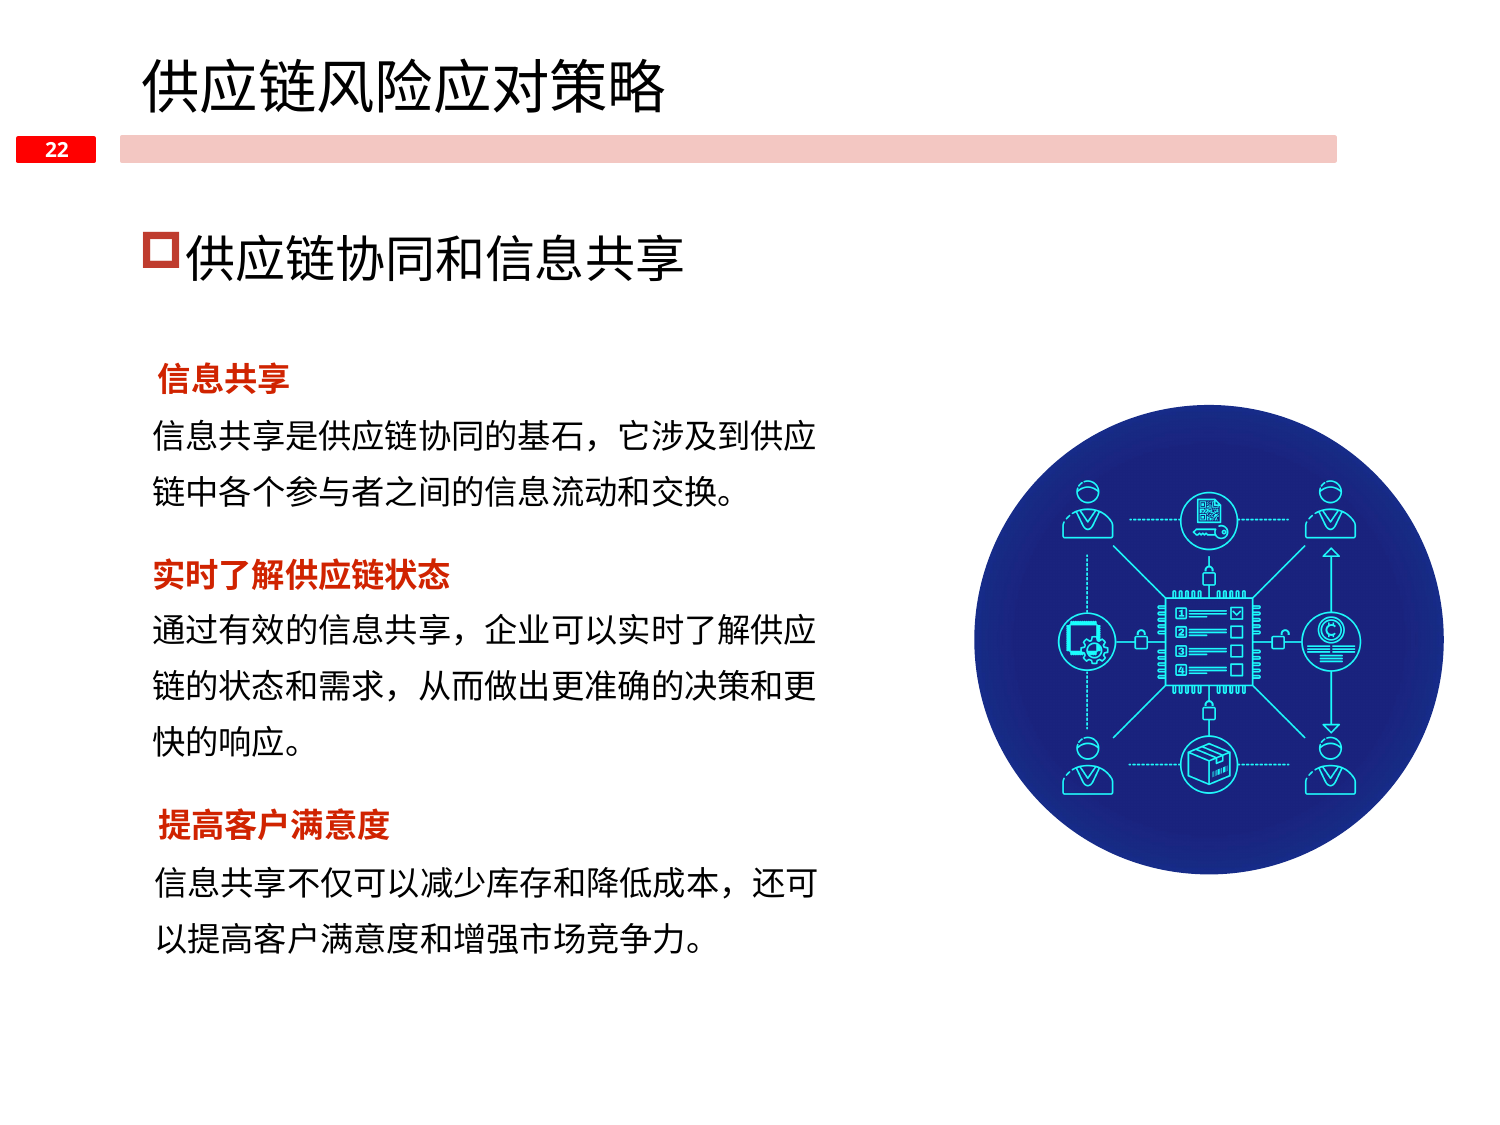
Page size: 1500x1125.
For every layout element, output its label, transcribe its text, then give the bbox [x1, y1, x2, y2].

text_box 信息共享是供应链协同的基石，它涉及到供应链中各个参与者之间的信息流动和交换。 [138, 392, 856, 521]
picture [974, 404, 1444, 875]
text_box 通过有效的信息共享，企业可以实时了解供应链的状态和需求，从而做出更准确的决策和更快的响应。 [138, 604, 856, 683]
text_box 提高客户满意度 [144, 804, 862, 854]
text_box 供应链风险应对策略 [127, 42, 682, 128]
text_box [17, 129, 97, 189]
text_box 信息共享不仅可以减少库存和降低成本，还可以提高客户满意度和增强市场竞争力。 [140, 838, 858, 935]
text_box 供应链协同和信息共享 [123, 219, 1109, 314]
text_box 实时了解供应链状态 [138, 553, 856, 604]
text_box 信息共享 [143, 357, 856, 408]
